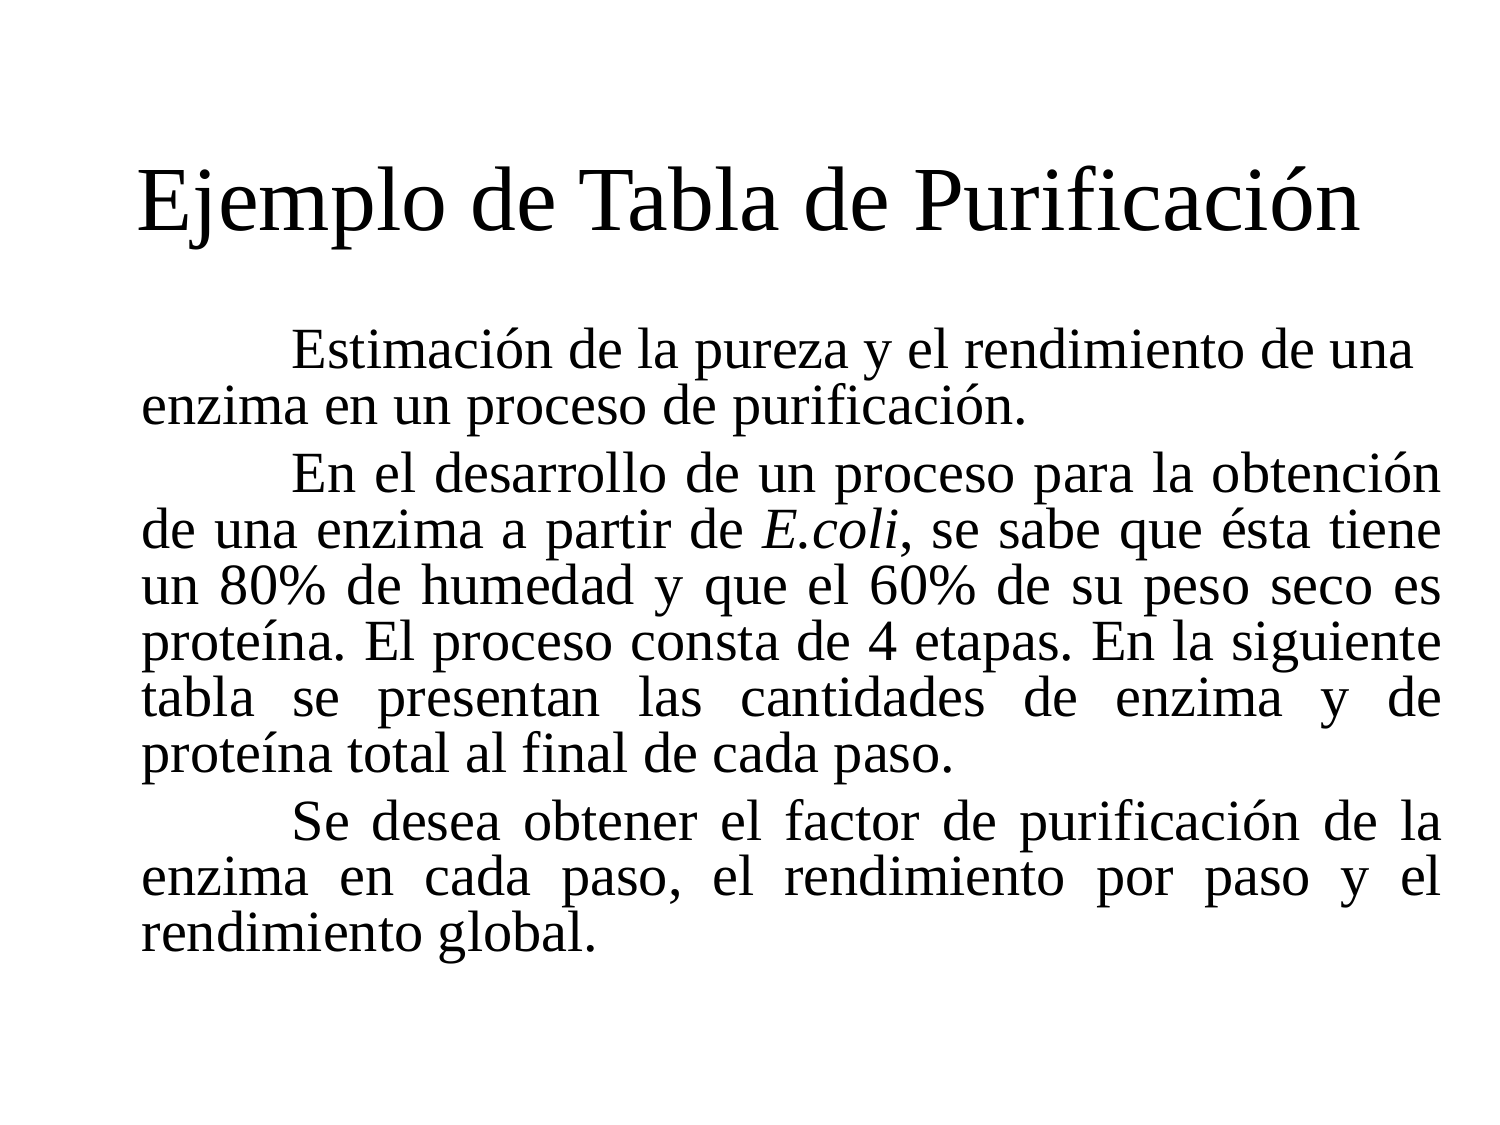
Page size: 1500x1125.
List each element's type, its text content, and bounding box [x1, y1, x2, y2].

title Ejemplo de Tabla de Purificación [112, 99, 1388, 288]
list Estimación de la pureza y el rendimiento de una enzima en un proceso de purificación. En el desarrollo de un proceso para la obtención de una enzima a partir de E.coli, se sabe que ésta tiene un 80% de humedad y que el 60% de su peso seco es proteína. El proceso consta de 4 etapas. En la siguiente tabla se presentan las cantidades de enzima y de proteína total al final de cada paso. Se desea obtener el factor de purificación de la enzima en cada paso, el rendimiento por paso y el rendimiento global. [70, 316, 1459, 992]
